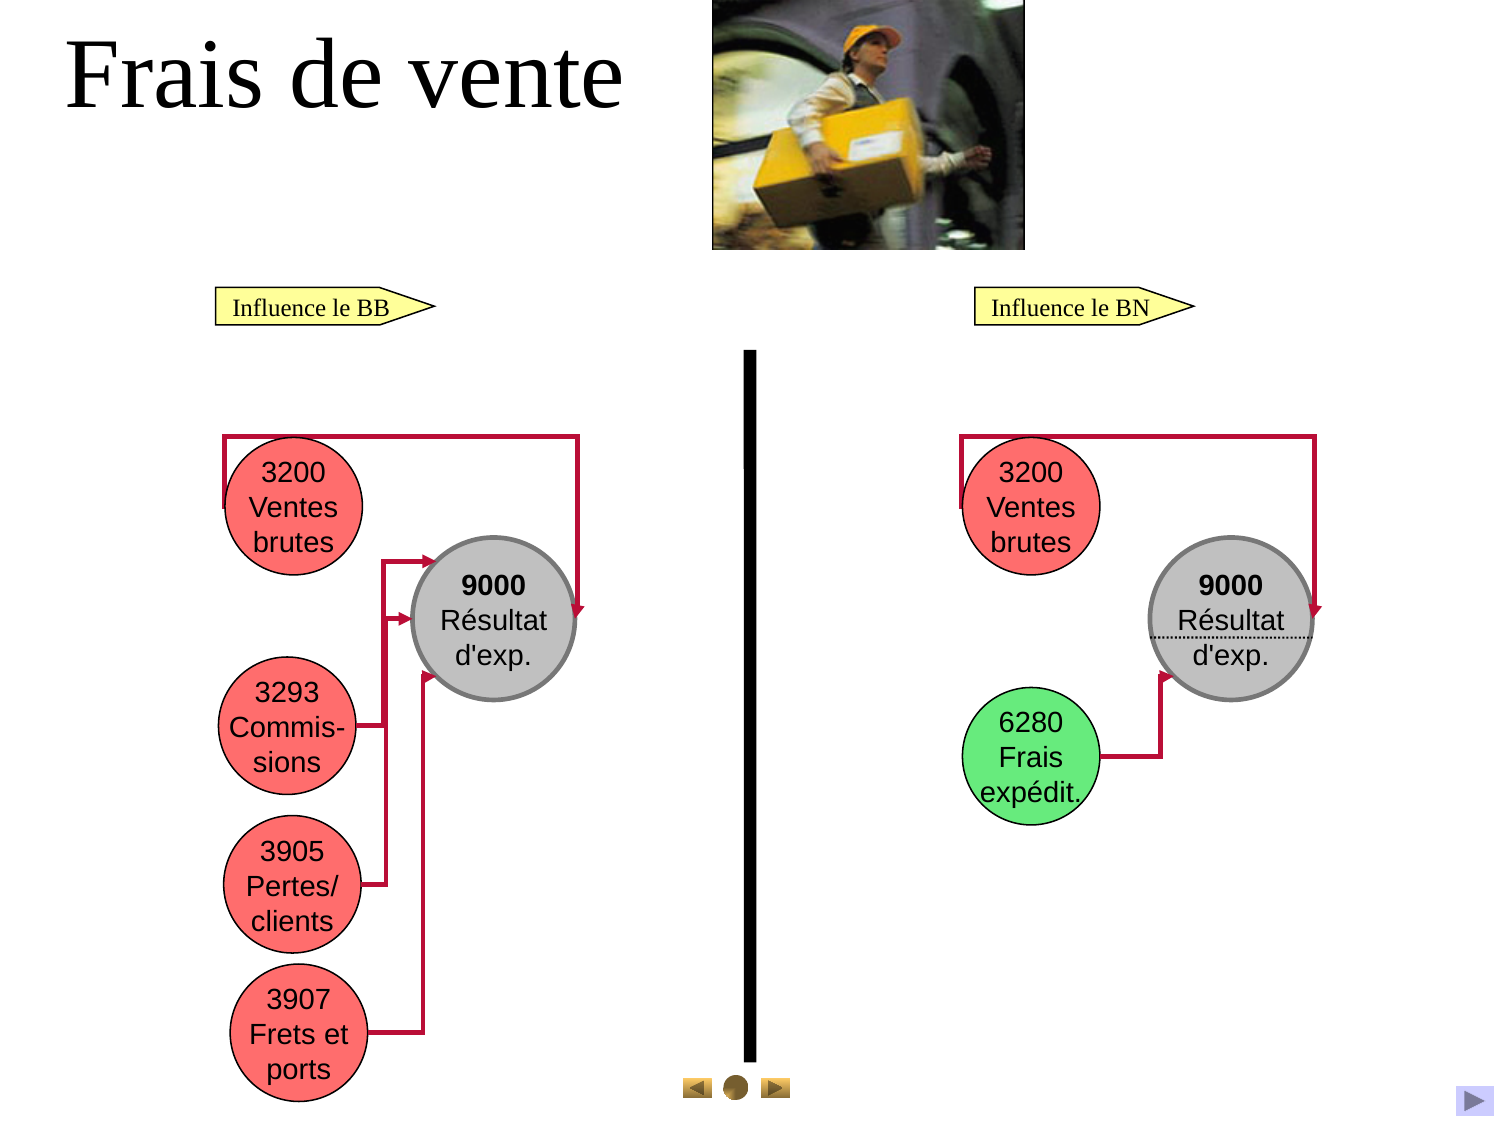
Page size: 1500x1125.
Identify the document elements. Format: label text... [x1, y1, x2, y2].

text_box 3907 Frets et ports [230, 964, 368, 1102]
text_box 3200 Ventes brutes [962, 437, 1100, 506]
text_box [1099, 678, 1174, 757]
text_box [367, 678, 437, 1033]
text_box [1456, 1086, 1494, 1116]
text_box 3293 Commis- sions [218, 656, 356, 795]
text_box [224, 506, 578, 619]
text_box 3200 Ventes brutes [224, 437, 363, 506]
text_box Influence le BB [215, 287, 435, 325]
picture [712, 0, 1025, 250]
text_box Influence le BN [974, 287, 1194, 325]
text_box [361, 618, 411, 885]
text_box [355, 558, 437, 726]
text_box 3905 Pertes/ clients [223, 815, 362, 954]
text_box Frais de vente [50, 0, 712, 135]
text_box 6280 Frais expédit. [962, 687, 1100, 825]
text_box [962, 506, 1315, 619]
text_box 9000 Résultat d'exp. [437, 619, 575, 700]
text_box 9000 Résultat d'exp. [1149, 619, 1313, 700]
